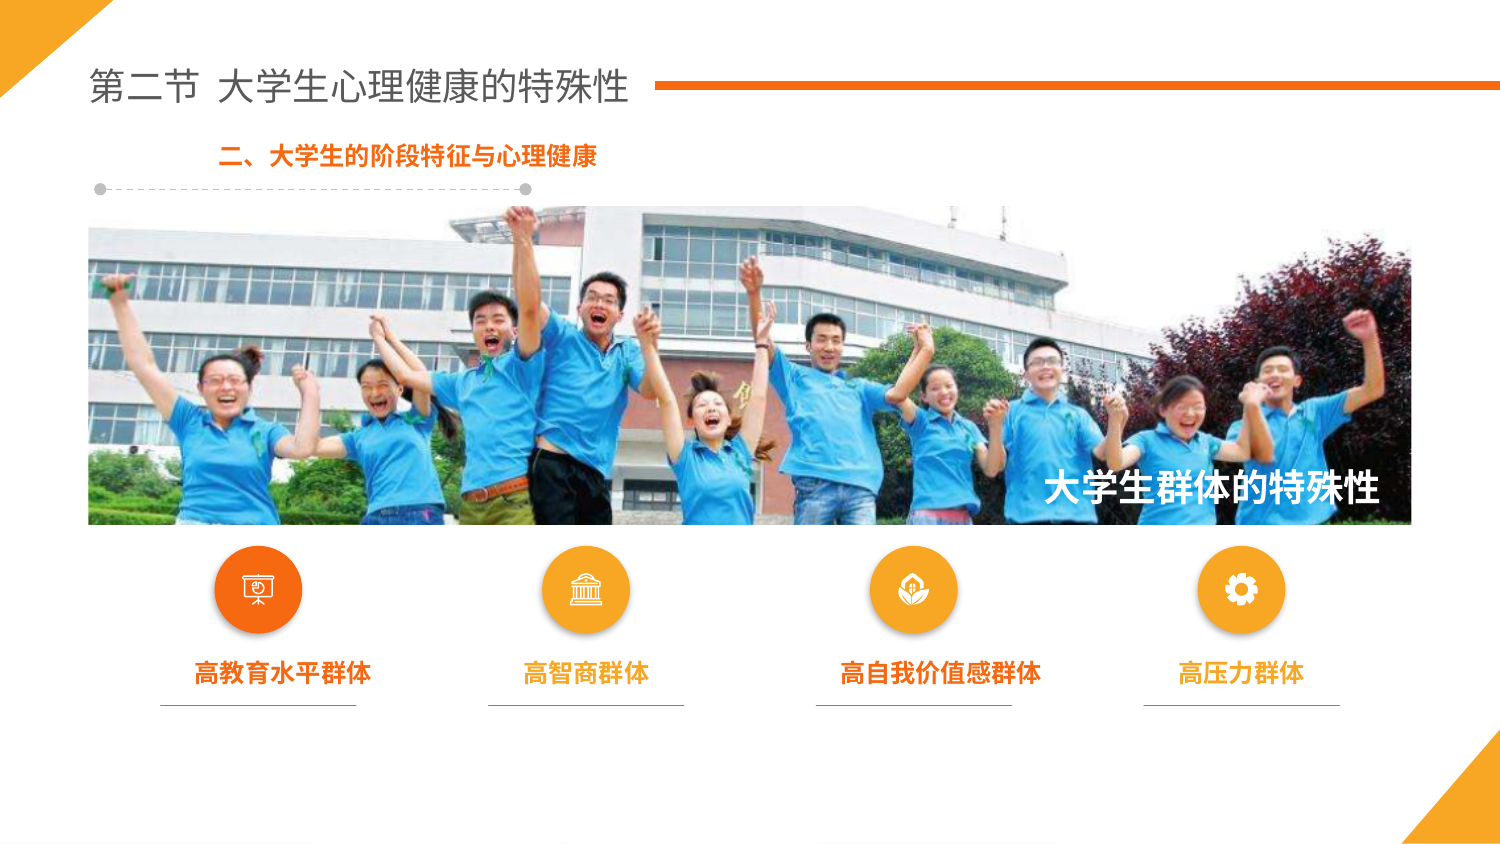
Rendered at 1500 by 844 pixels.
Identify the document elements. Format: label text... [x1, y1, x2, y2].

text_box [1399, 727, 1500, 844]
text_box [160, 545, 357, 706]
text_box [0, 0, 116, 100]
picture [88, 205, 1412, 525]
text_box 第二节 大学生心理健康的特殊性 [88, 54, 774, 117]
text_box 大学生群体的特殊性 [1416, 456, 1422, 516]
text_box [816, 545, 1012, 706]
text_box 二、大学生的阶段特征与心理健康 [195, 140, 431, 171]
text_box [488, 545, 684, 706]
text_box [1143, 545, 1340, 706]
